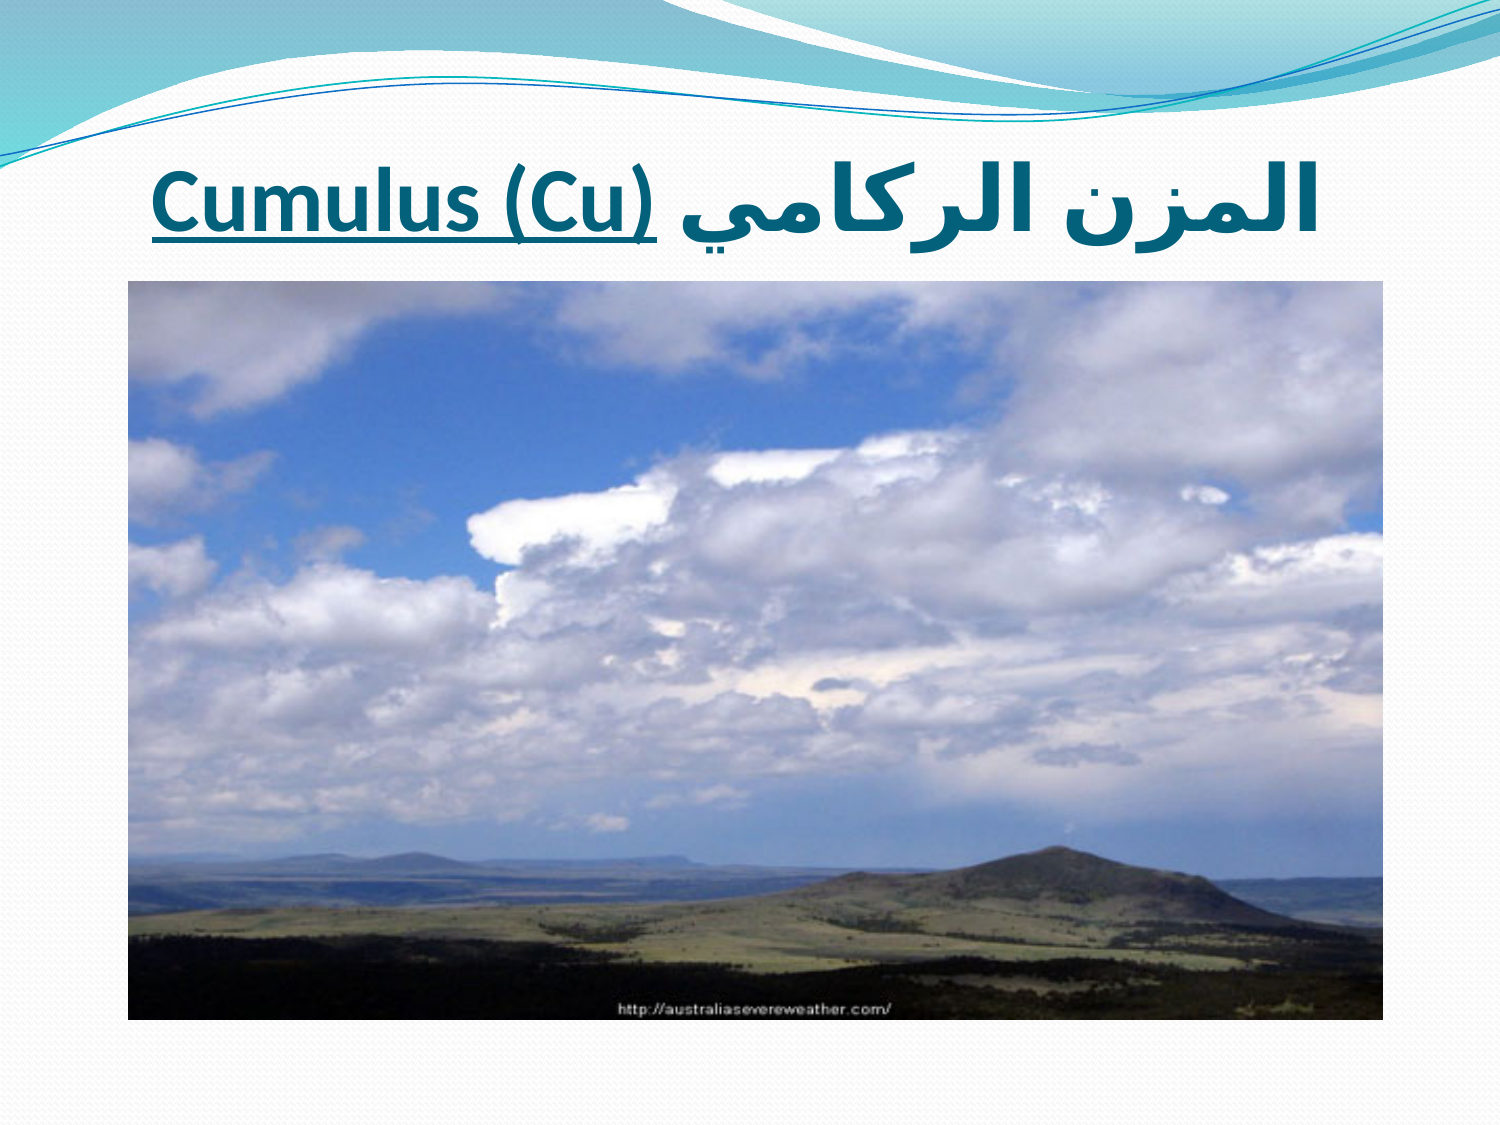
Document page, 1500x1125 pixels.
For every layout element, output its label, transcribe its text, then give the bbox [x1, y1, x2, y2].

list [128, 280, 1384, 1020]
title Cumulus (Cu) المزن الركامي [75, 115, 1425, 250]
